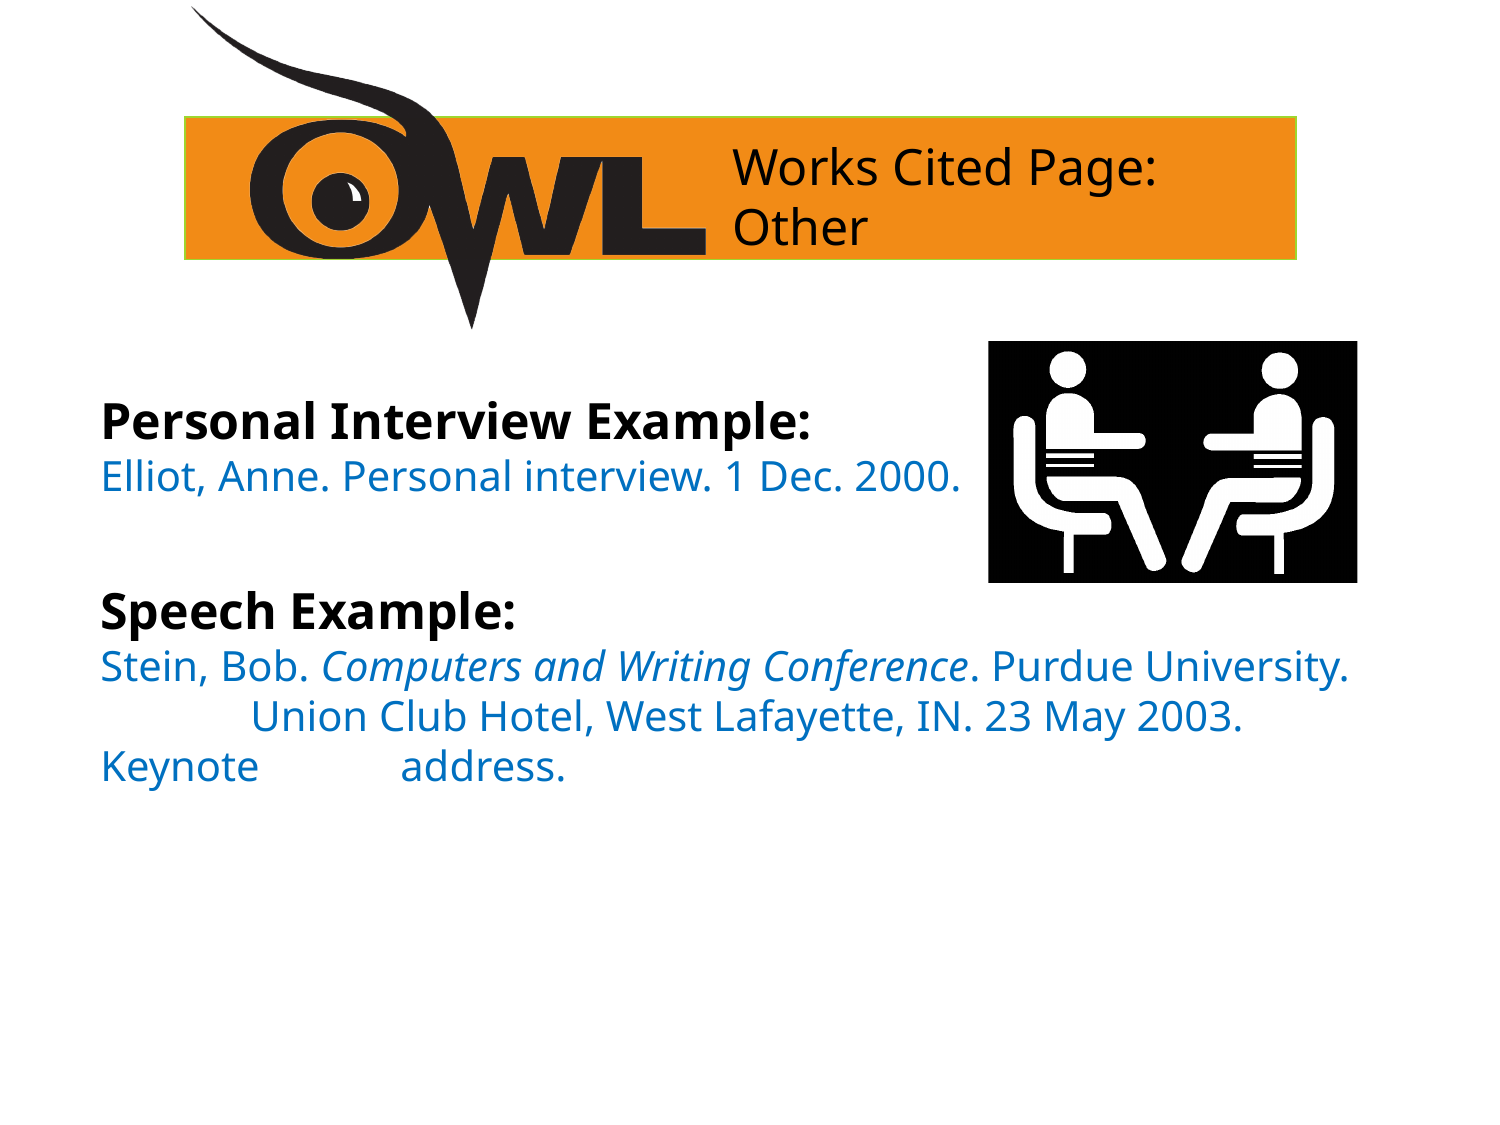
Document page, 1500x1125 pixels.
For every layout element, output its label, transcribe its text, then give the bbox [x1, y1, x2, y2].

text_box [184, 0, 1297, 332]
picture [988, 341, 1358, 584]
text_box Personal Interview Example: Elliot, Anne. Personal interview. 1 Dec. 2000. Speech Example: Stein, Bob. Computers and Writing Conference. Purdue University. Union Club Hotel, West Lafayette, IN. 23 May 2003. Keynote address. [85, 381, 1415, 801]
